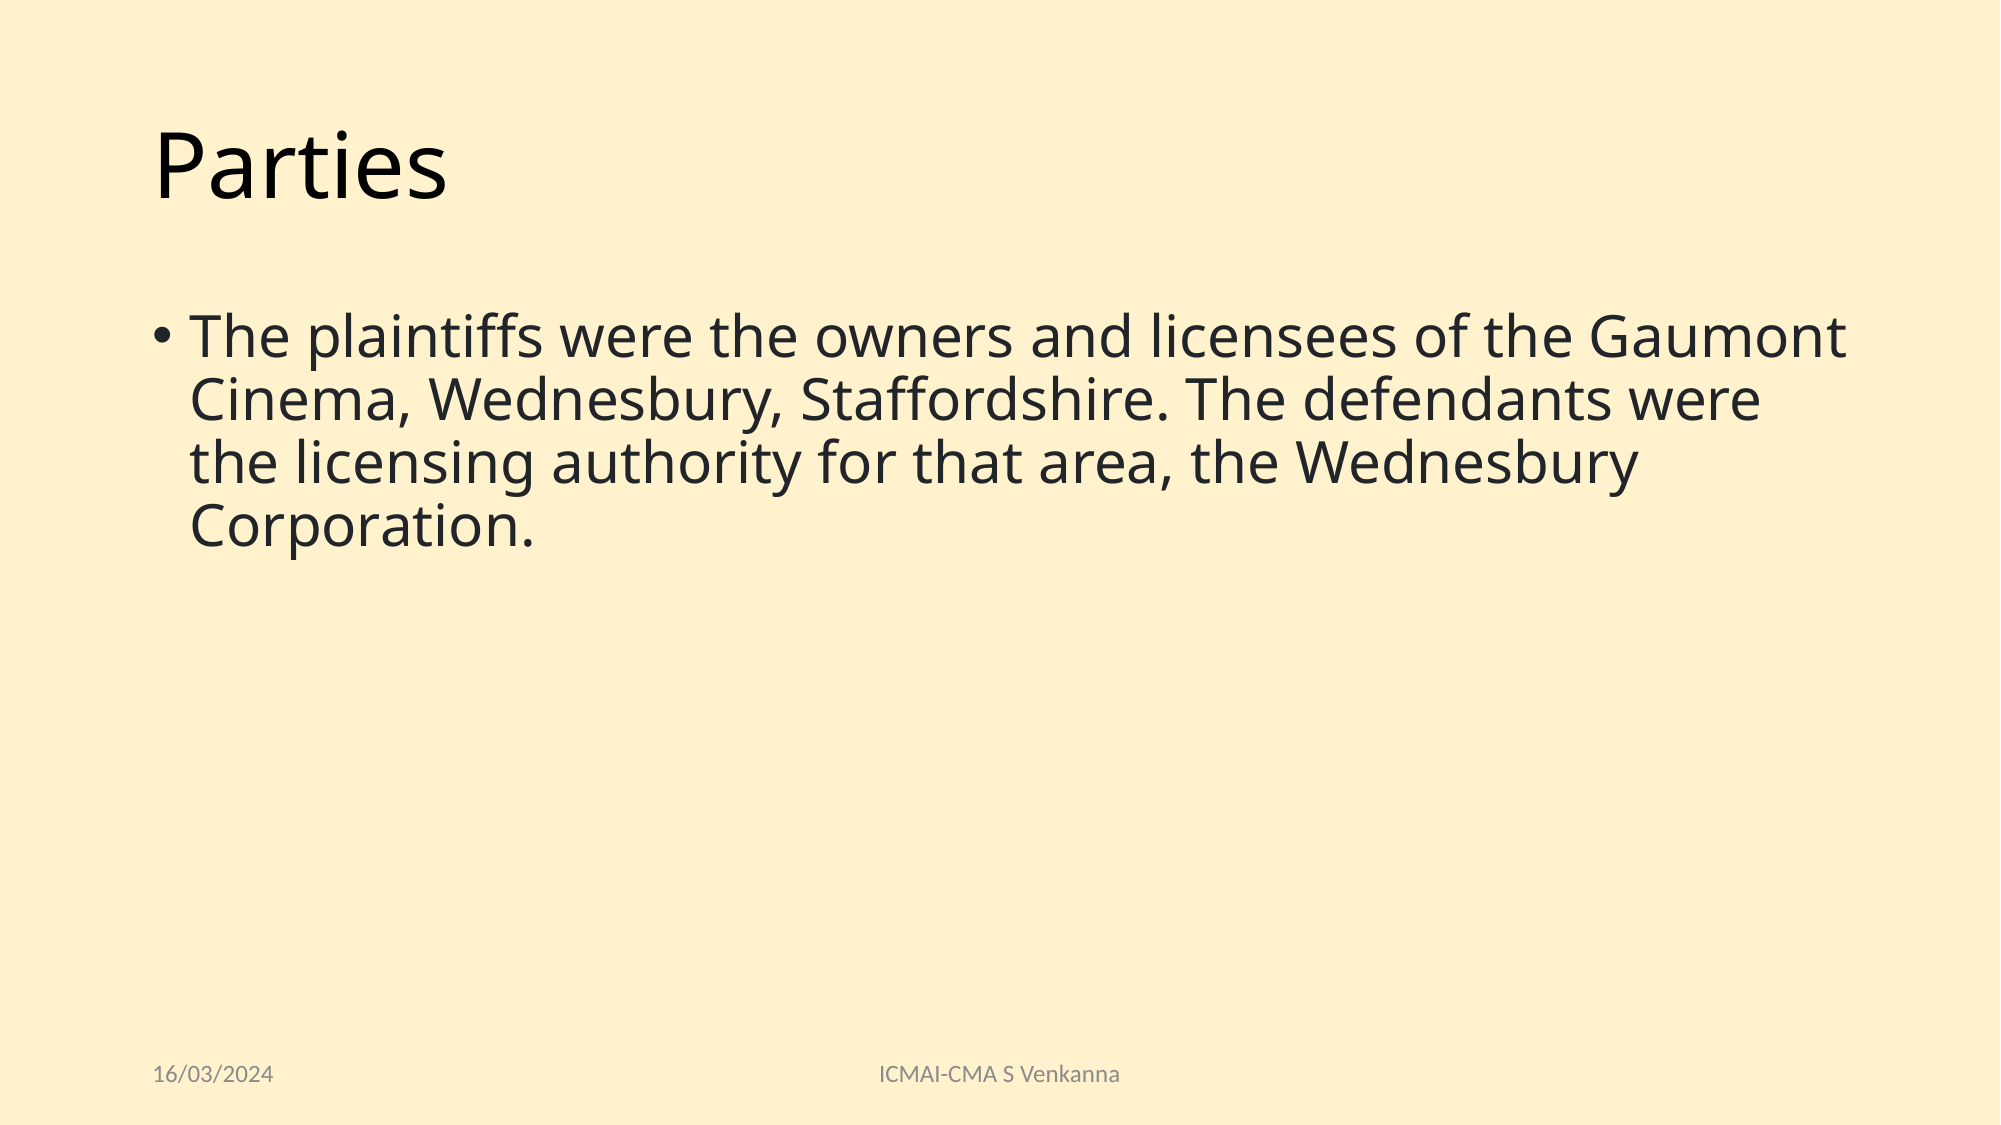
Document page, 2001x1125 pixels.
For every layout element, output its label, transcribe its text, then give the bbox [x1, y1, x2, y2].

list The plaintiffs were the owners and licensees of the Gaumont Cinema, Wednesbury, Staffordshire. The defendants were the licensing authority for that area, the Wednesbury Corporation. [137, 299, 1863, 1014]
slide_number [137, 1042, 588, 1103]
title Parties [137, 59, 1863, 278]
footer ICMAI-CMA S Venkanna [662, 1042, 1338, 1103]
